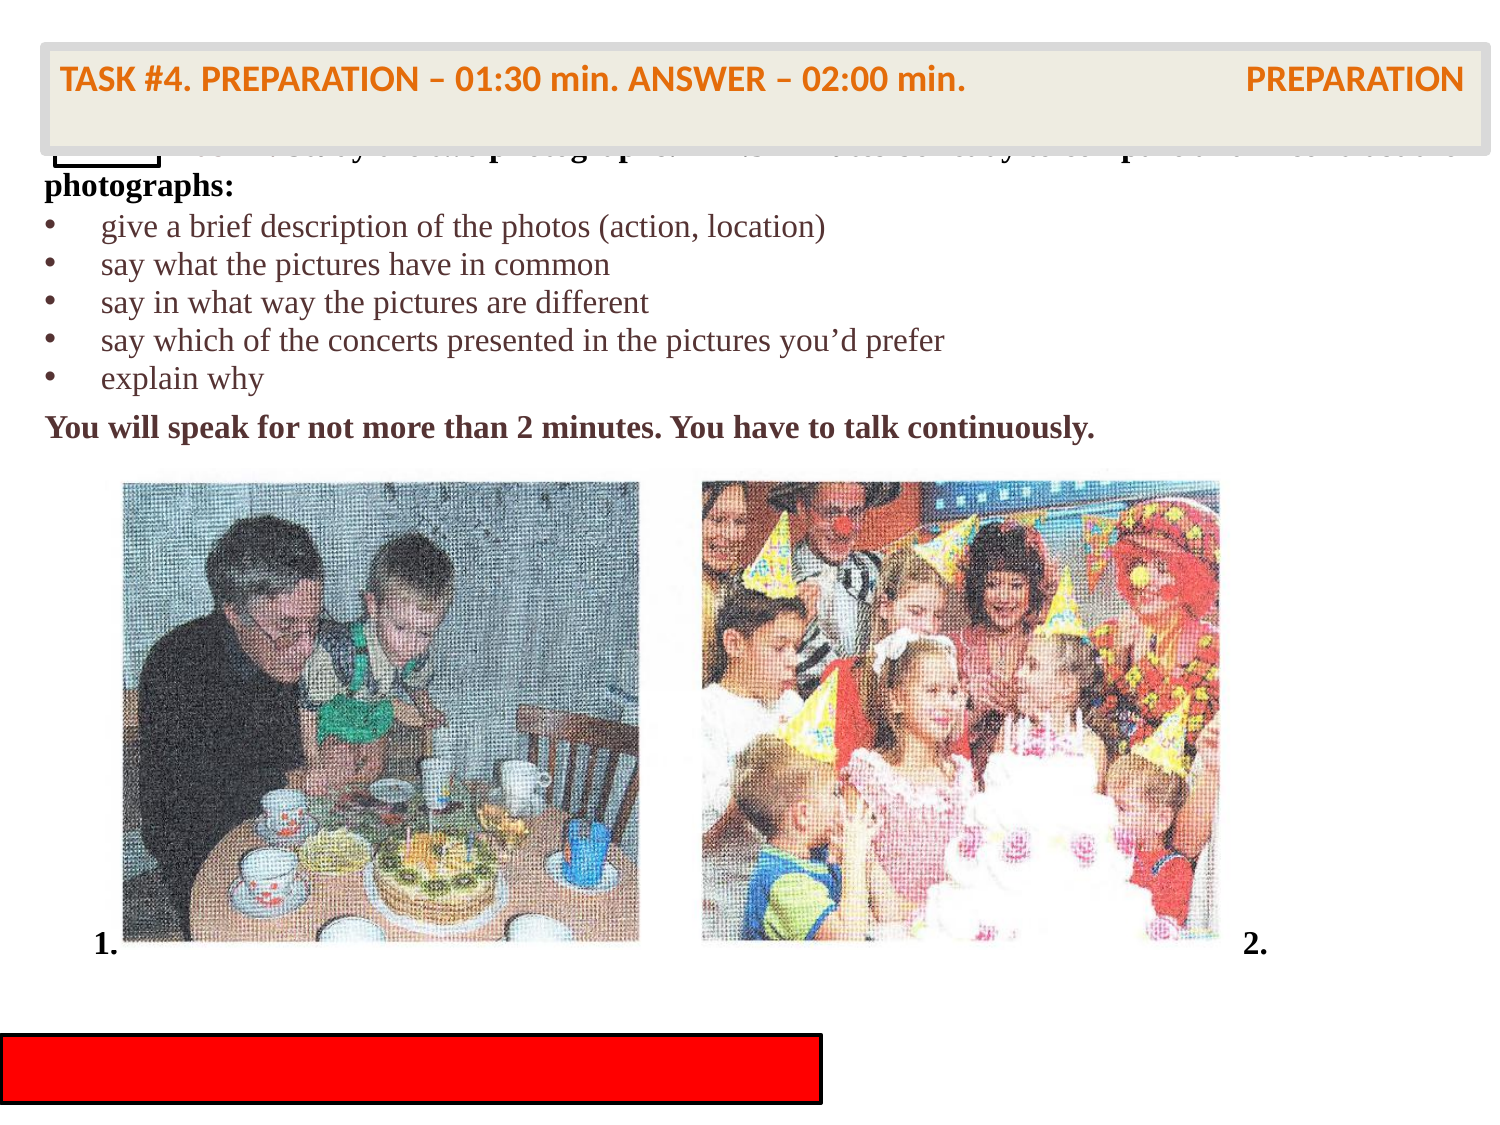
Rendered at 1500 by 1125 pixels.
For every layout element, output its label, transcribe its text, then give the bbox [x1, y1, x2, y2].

text_box 1. [70, 913, 142, 969]
list Task 4. Study the two photographs. In 1.5 minutes be ready to compare and contrast the photographs: give a brief description of the photos (action, location) say what the pictures have in common say in what way the pictures are different say which of the concerts presented in the pictures you’d prefer explain why You will speak for not more than 2 minutes. You have to talk continuously. [29, 66, 1477, 622]
picture [105, 468, 1231, 950]
text_box [0, 1033, 823, 1105]
text_box TASK #4. PREPARATION – 01:30 min. ANSWER – 02:00 min. PREPARATION [45, 46, 1487, 152]
text_box 2. [1218, 913, 1293, 969]
picture [52, 106, 161, 169]
